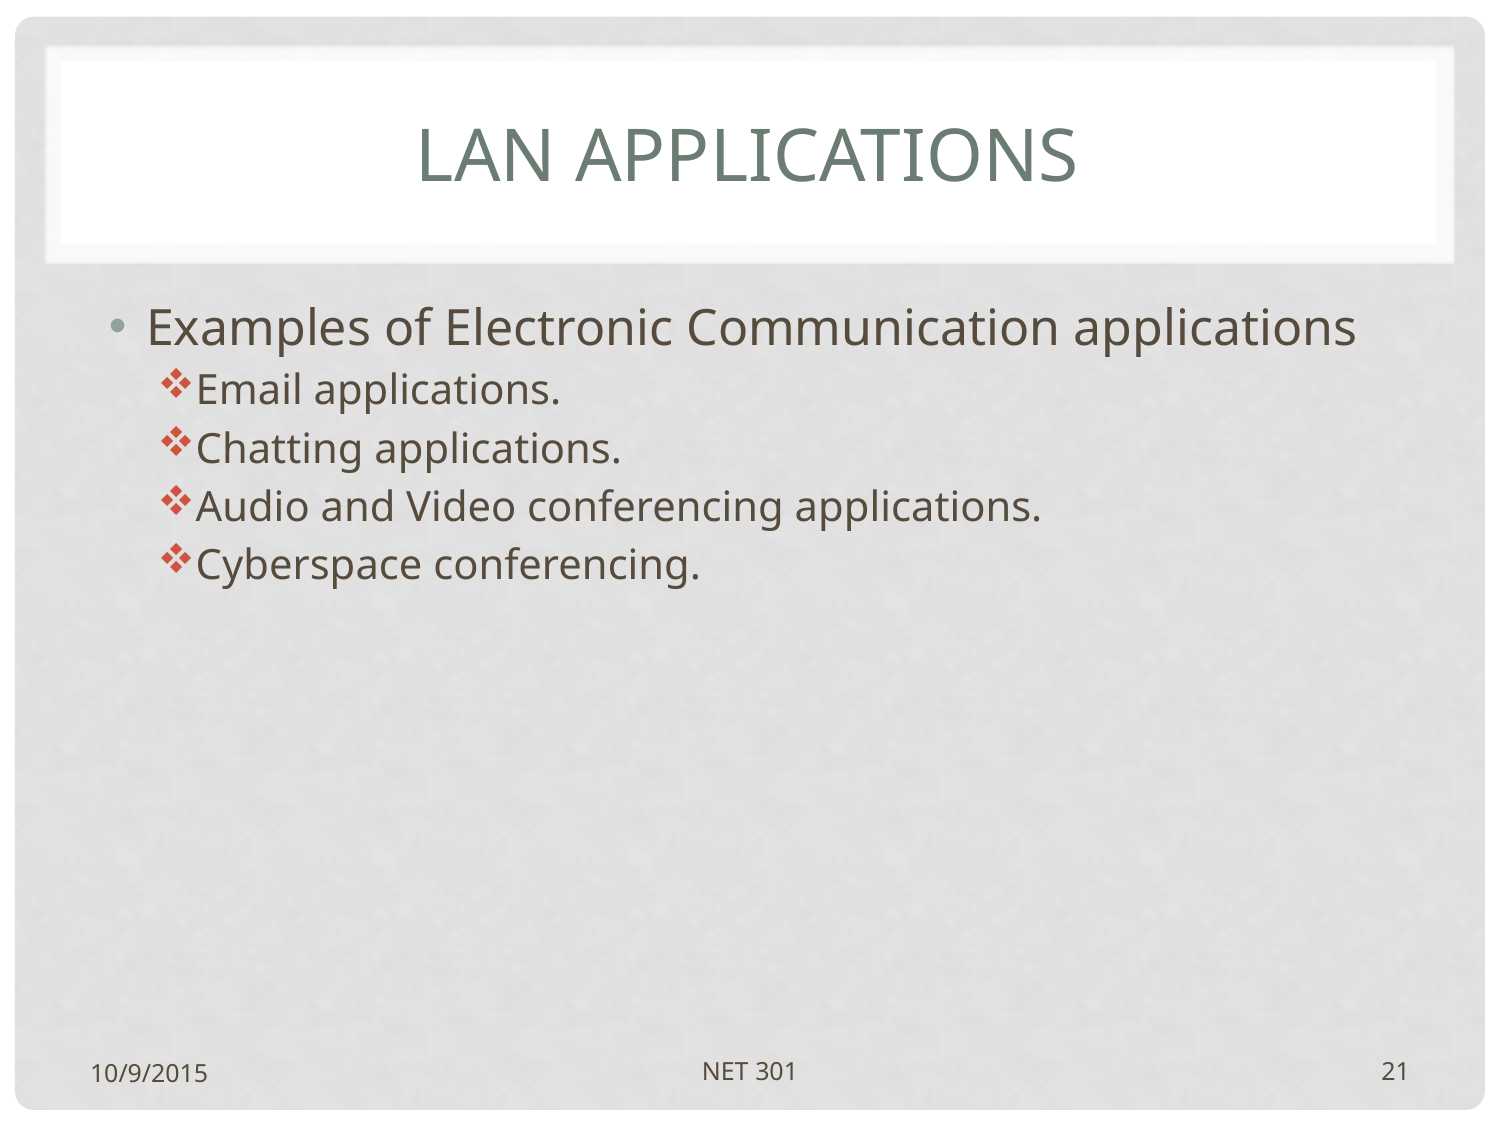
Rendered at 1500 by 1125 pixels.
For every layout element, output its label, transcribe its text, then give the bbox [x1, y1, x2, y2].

slide_number 21 [1074, 1042, 1425, 1103]
footer NET 301 [512, 1042, 988, 1103]
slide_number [75, 1042, 425, 1103]
list Examples of Electronic Communication applications Email applications. Chatting applications. Audio and Video conferencing applications. Cyberspace conferencing. [75, 287, 1425, 1005]
title LAN applications [69, 66, 1425, 238]
